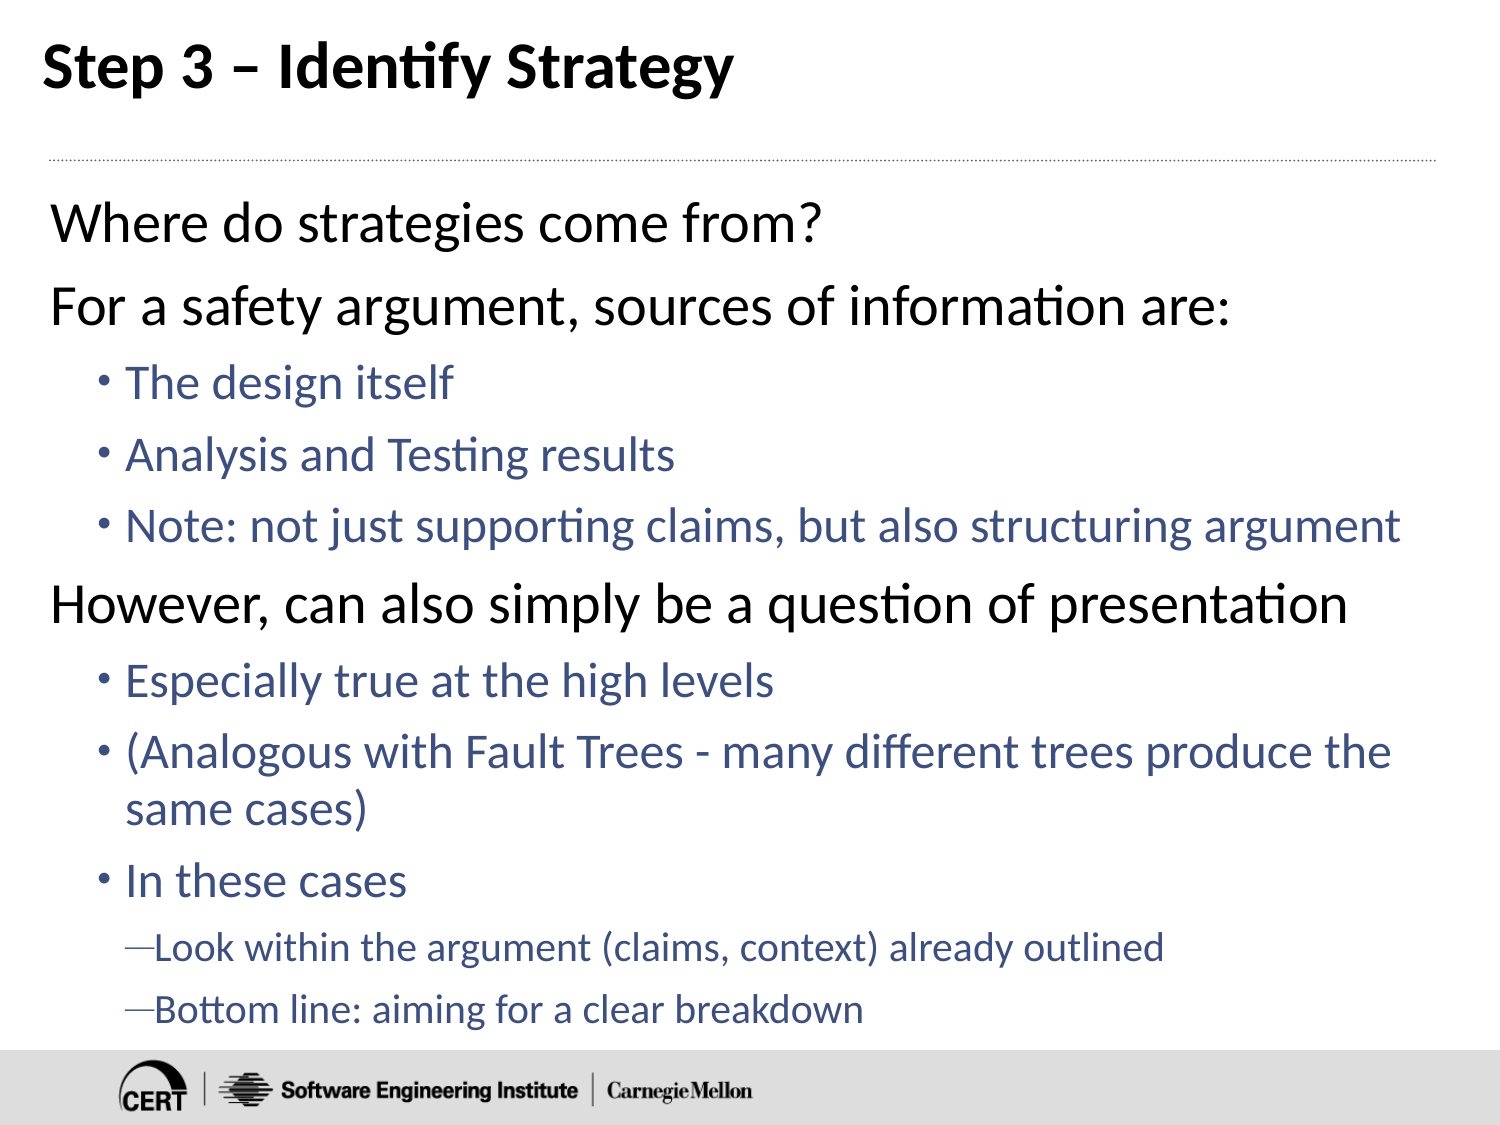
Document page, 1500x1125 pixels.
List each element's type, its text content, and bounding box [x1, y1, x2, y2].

picture [102, 1056, 765, 1117]
list Where do strategies come from? For a safety argument, sources of information are: The design itself Analysis and Testing results Note: not just supporting claims, but also structuring argument However, can also simply be a question of presentation Especially true at the high levels (Analogous with Fault Trees - many different trees produce the same cases) In these cases Look within the argument (claims, context) already outlined Bottom line: aiming for a clear breakdown [49, 187, 1438, 1001]
title Step 3 – Identify Strategy [42, 37, 1434, 155]
